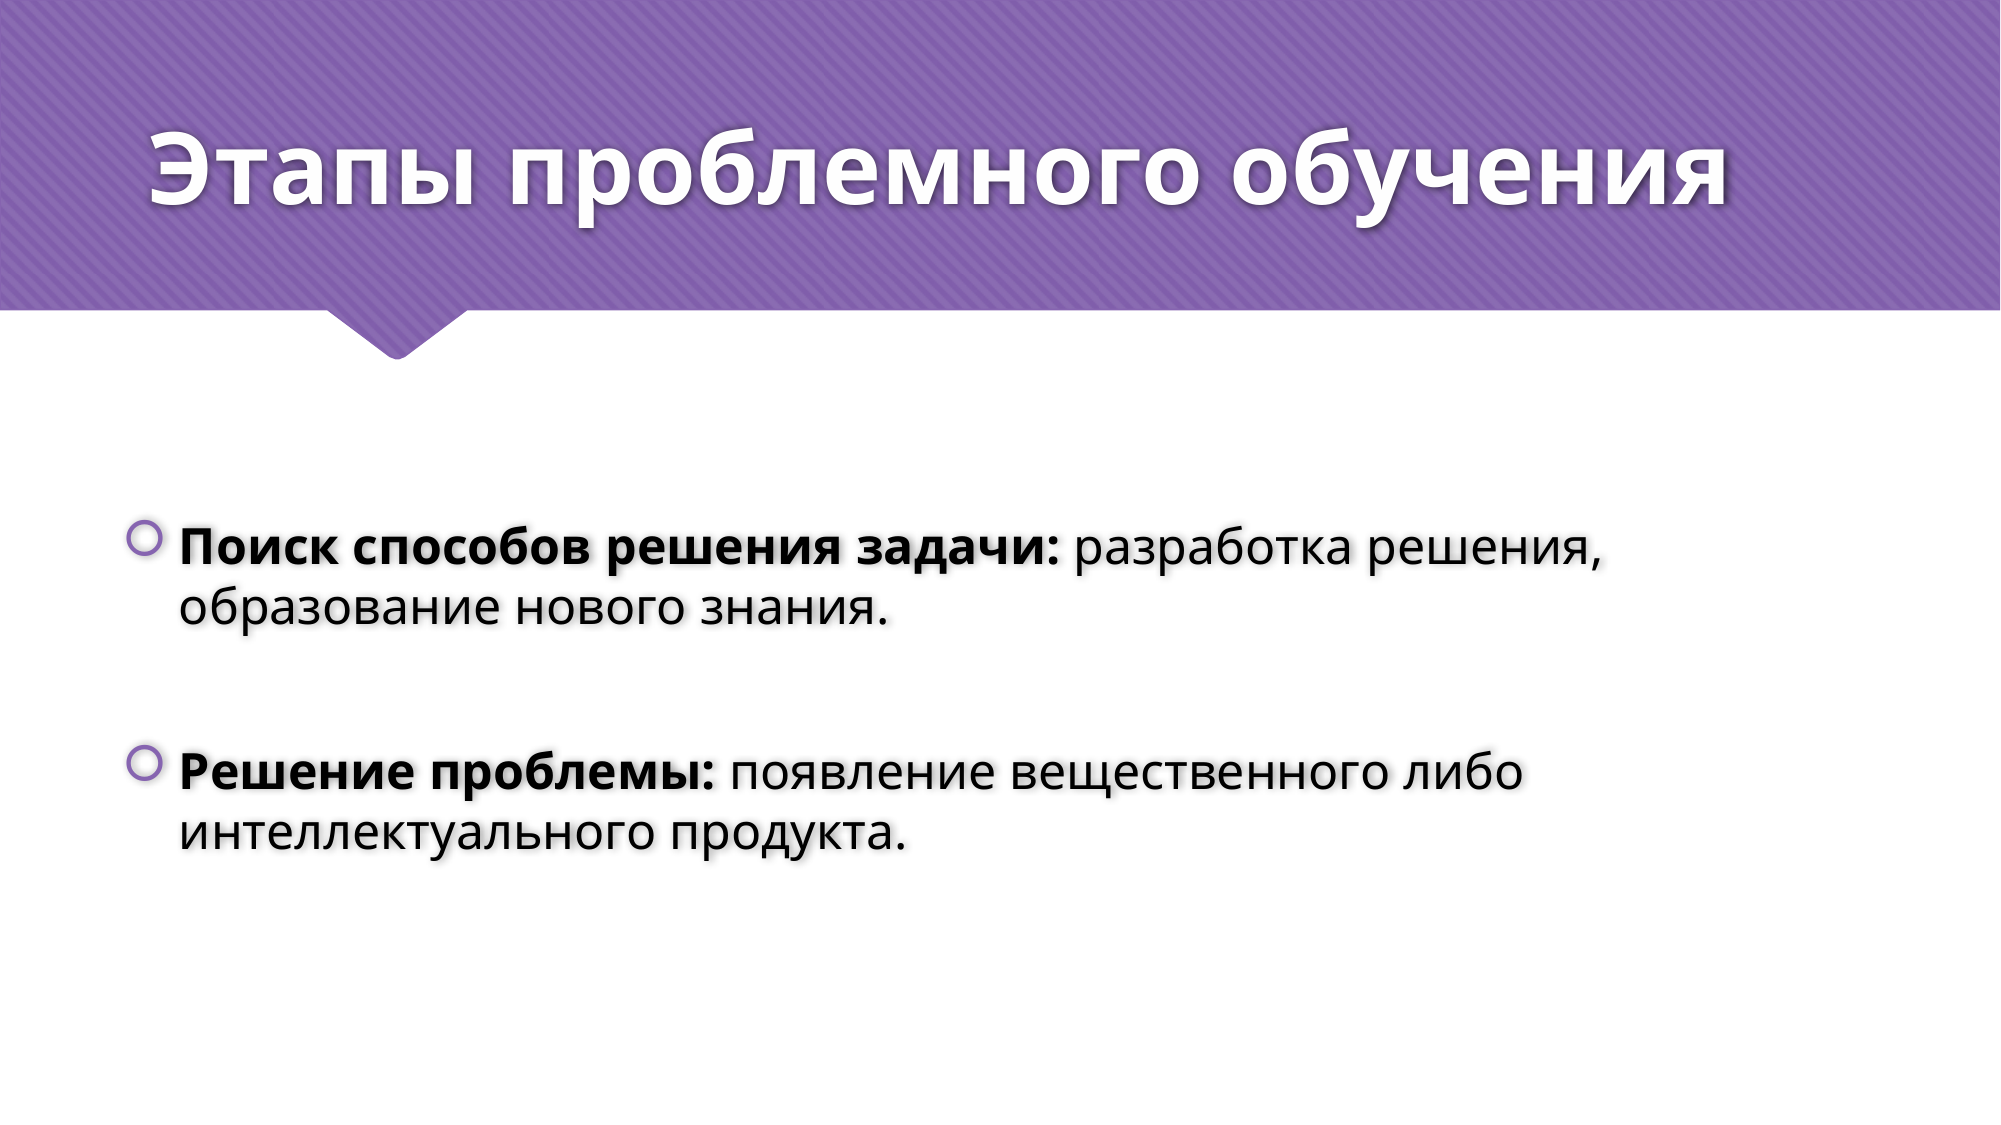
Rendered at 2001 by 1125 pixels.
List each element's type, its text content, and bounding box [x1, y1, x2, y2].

list Поиск способов решения задачи: разработка решения, образование нового знания. Решение проблемы: появление вещественного либо интеллектуального продукта. [107, 364, 1866, 1075]
title Этапы проблемного обучения [132, 73, 1868, 233]
